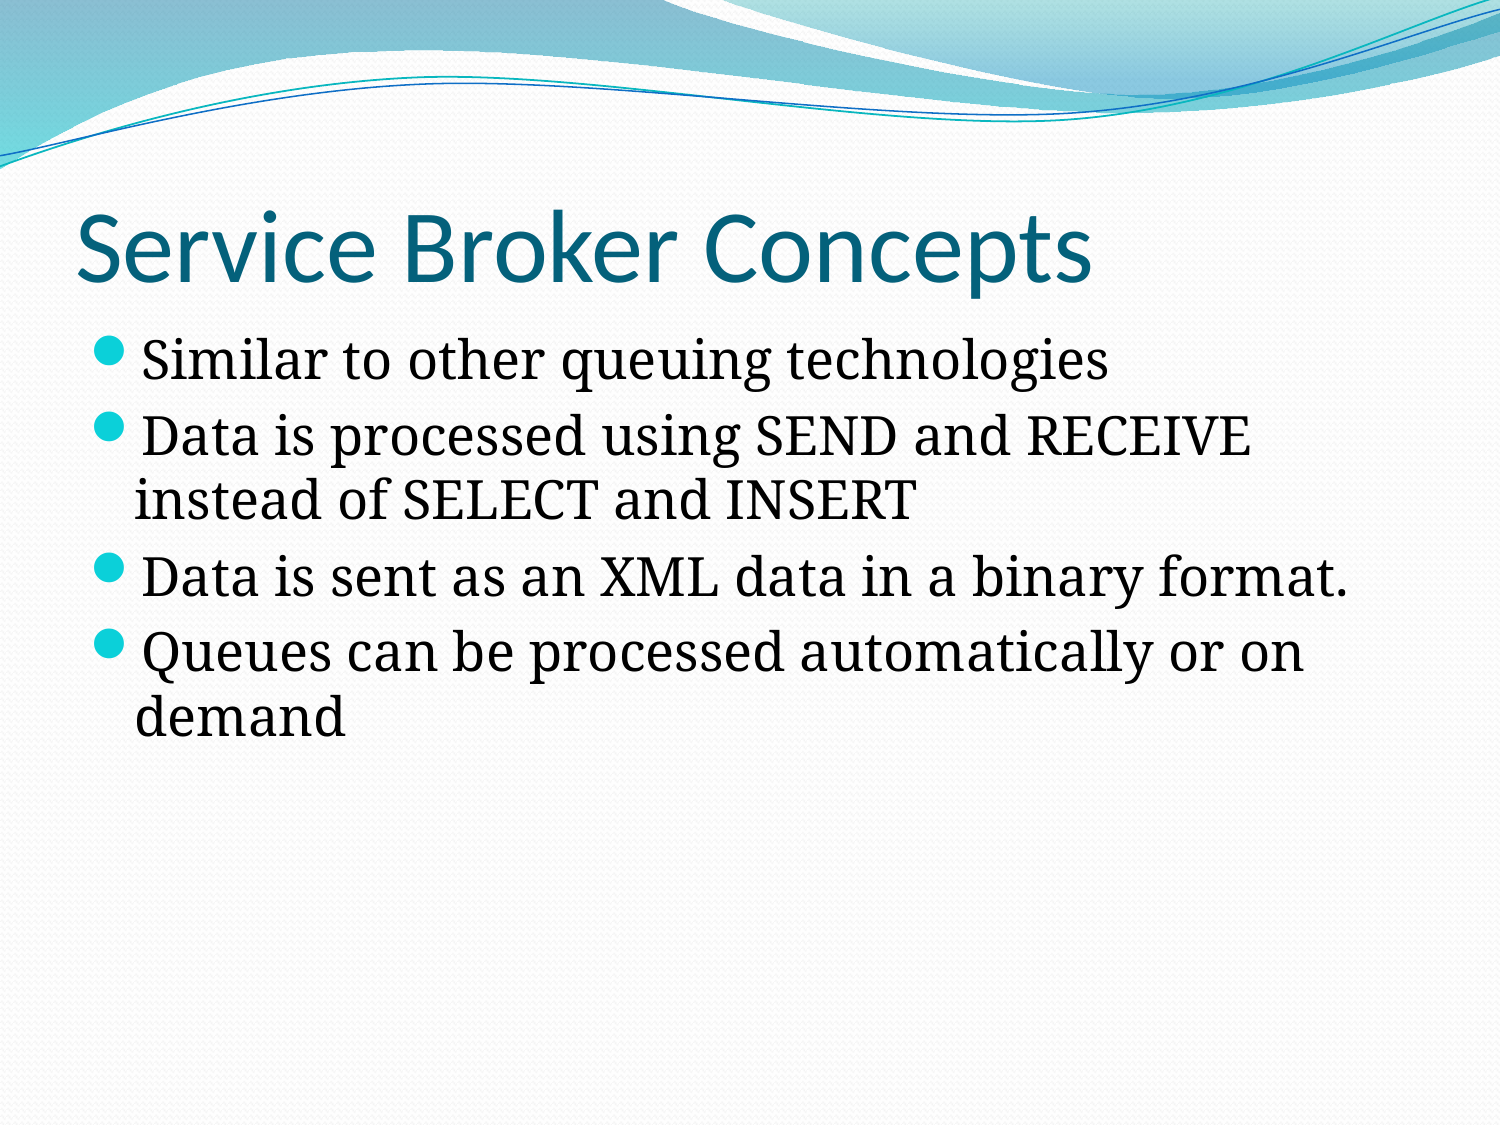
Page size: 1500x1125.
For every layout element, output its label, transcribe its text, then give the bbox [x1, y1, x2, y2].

title Service Broker Concepts [75, 115, 1425, 303]
list Similar to other queuing technologies Data is processed using SEND and RECEIVE instead of SELECT and INSERT Data is sent as an XML data in a binary format. Queues can be processed automatically or on demand [75, 317, 1425, 1038]
